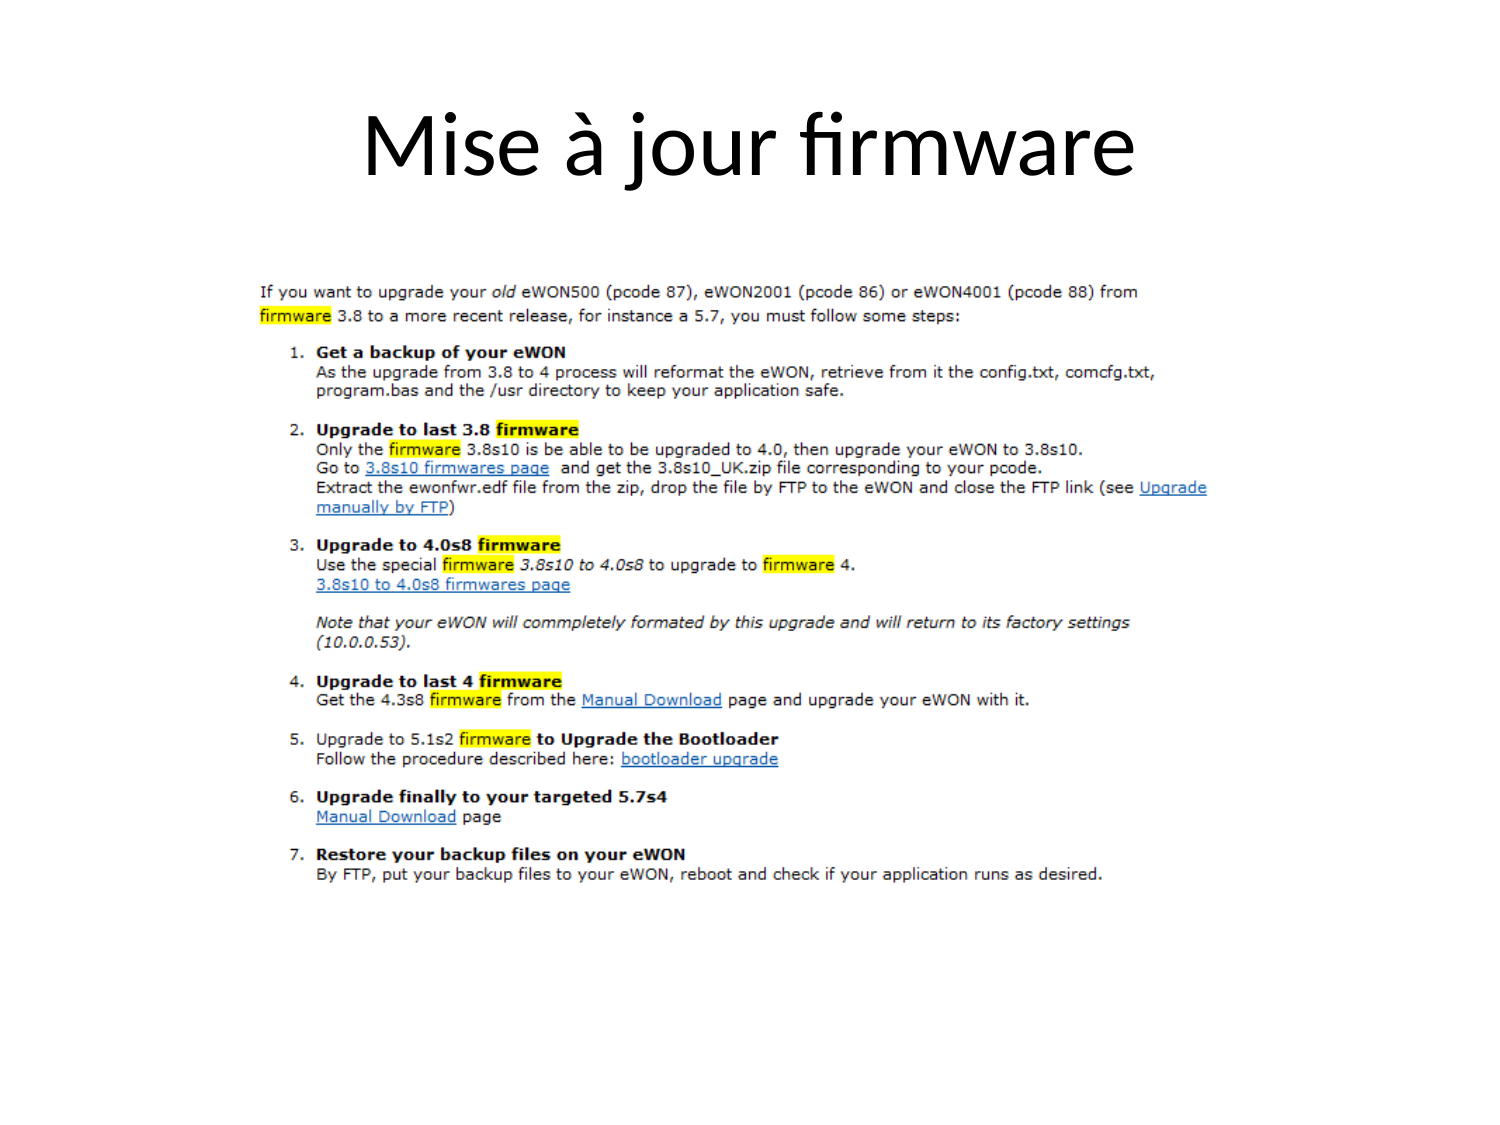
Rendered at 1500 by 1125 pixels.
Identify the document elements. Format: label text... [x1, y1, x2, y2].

title Mise à jour firmware [75, 45, 1425, 233]
picture [253, 278, 1217, 894]
